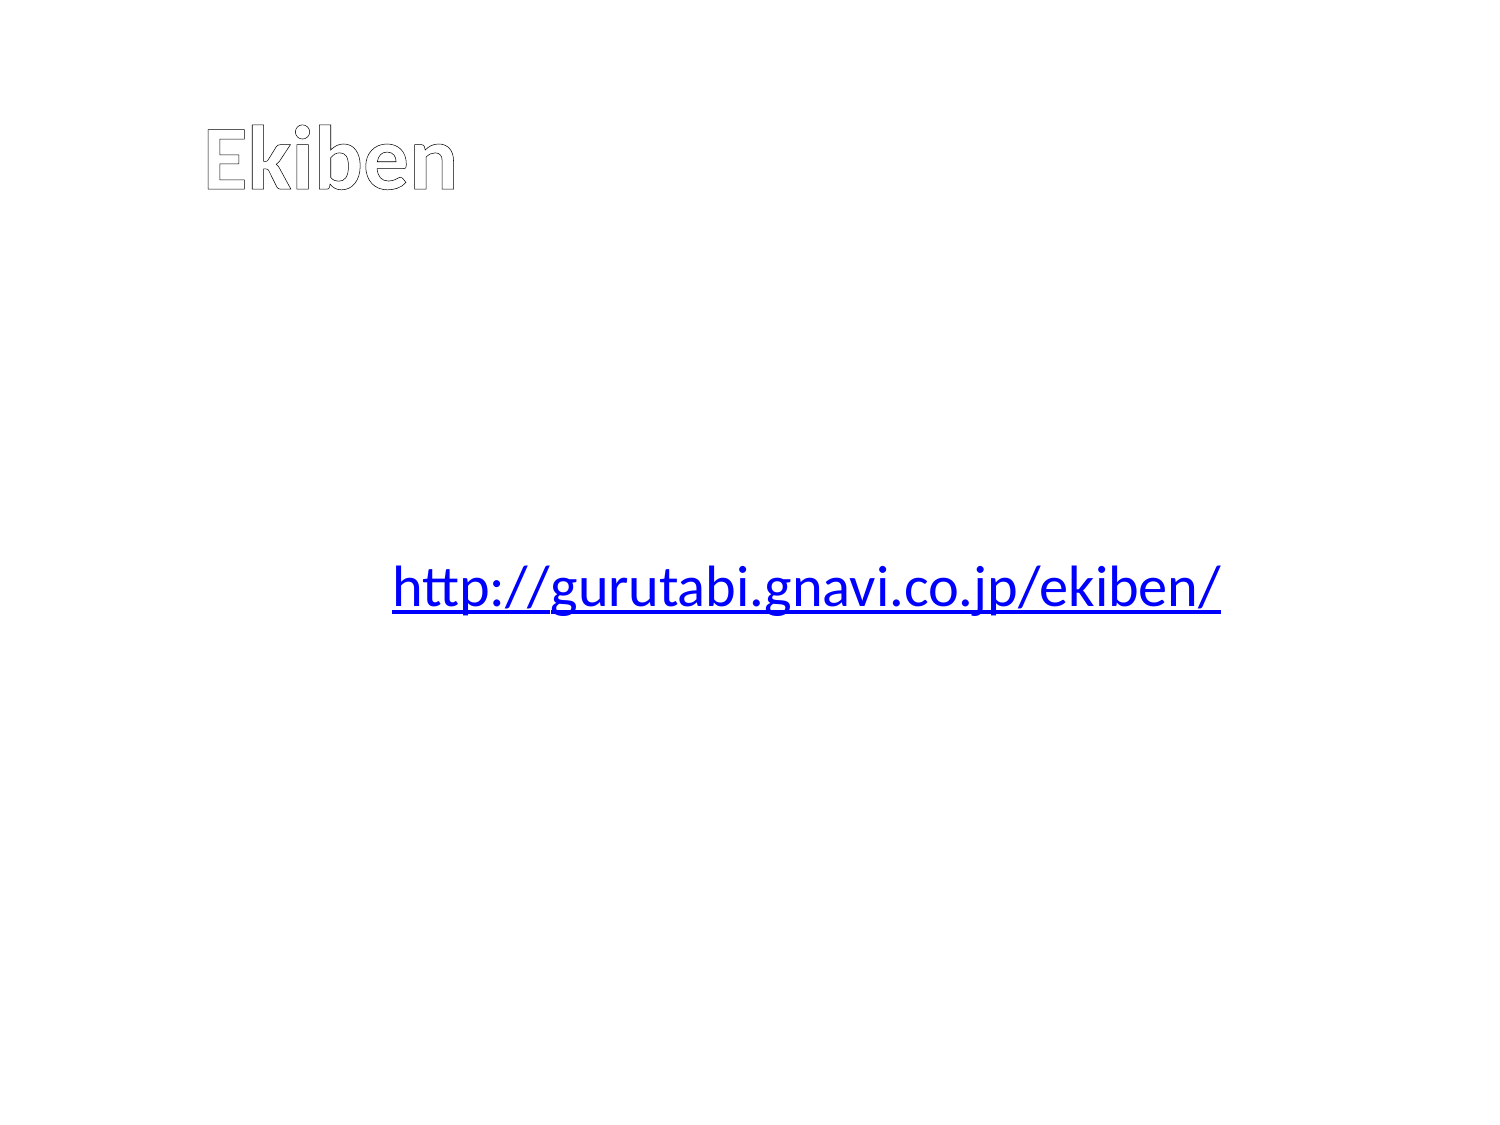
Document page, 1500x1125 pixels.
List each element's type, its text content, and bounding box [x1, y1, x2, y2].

text_box http://gurutabi.gnavi.co.jp/ekiben/ [377, 540, 1237, 696]
text_box Ekiben [134, 89, 527, 215]
